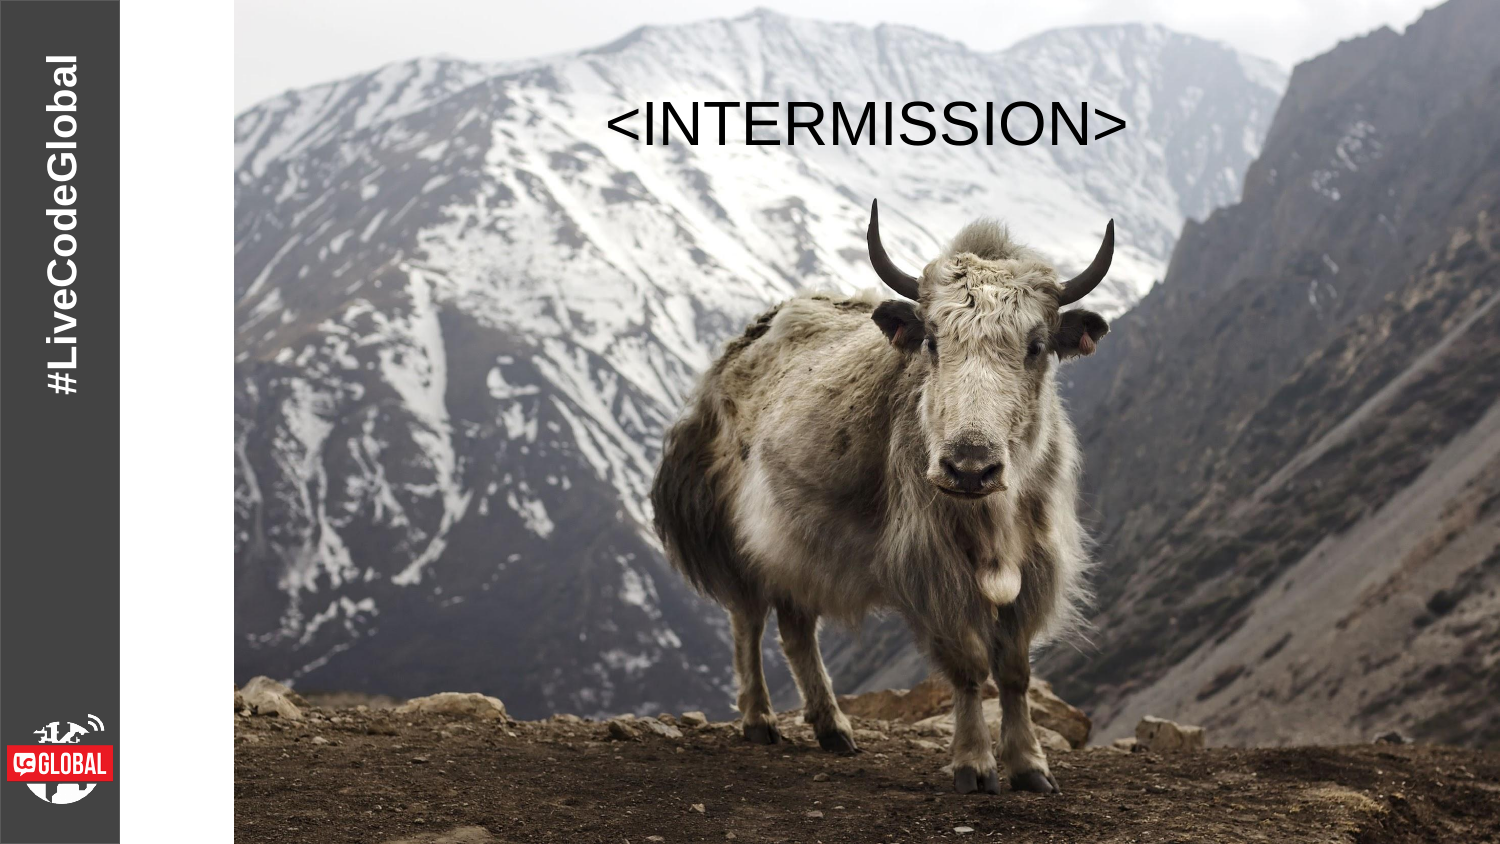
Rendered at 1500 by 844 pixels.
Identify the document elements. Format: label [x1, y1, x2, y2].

picture [234, 0, 1500, 844]
picture [7, 714, 113, 804]
